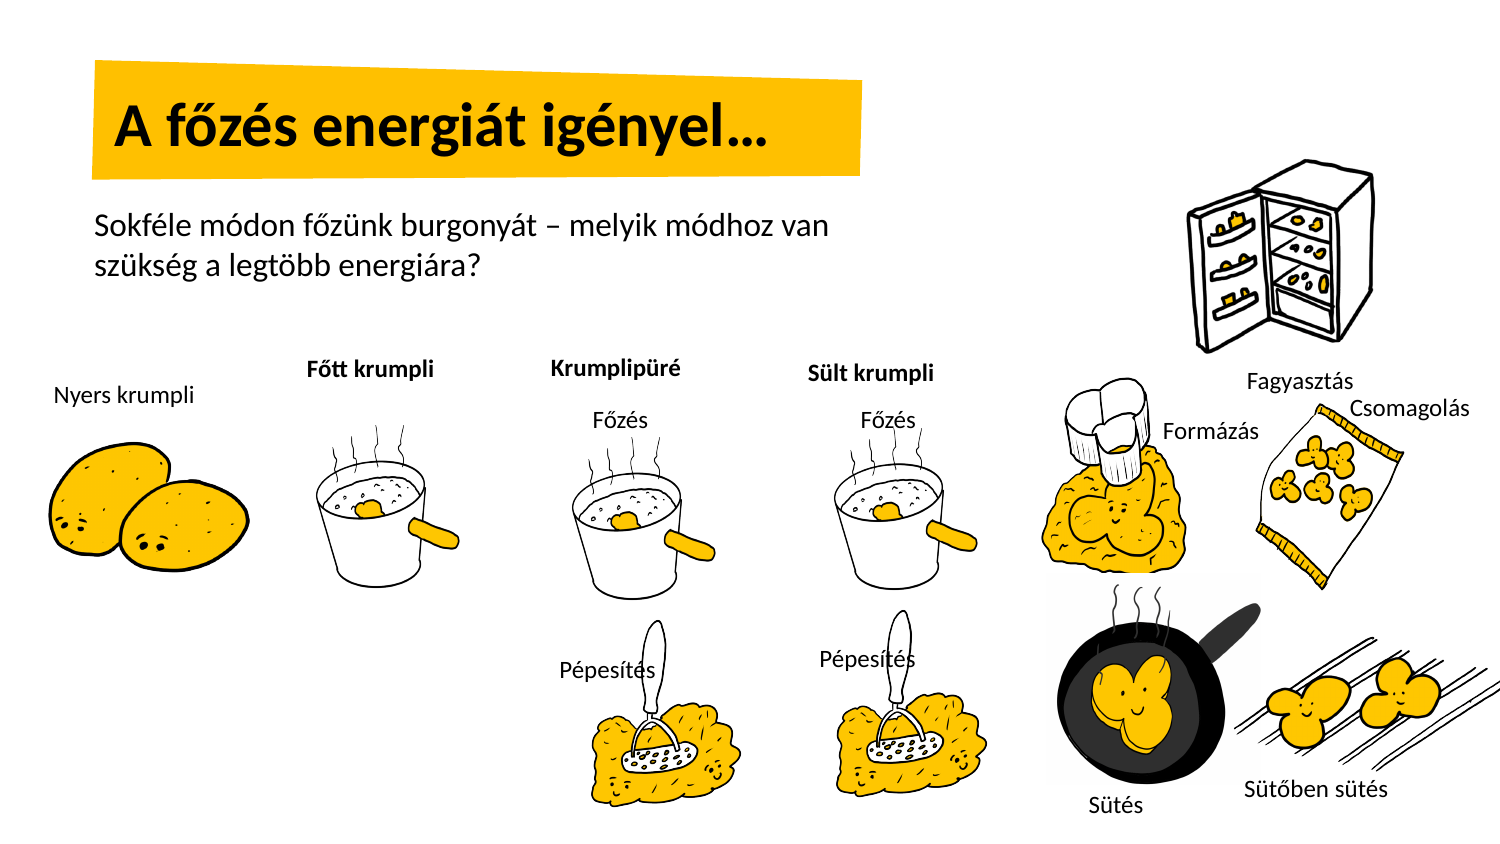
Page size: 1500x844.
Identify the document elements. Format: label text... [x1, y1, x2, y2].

text_box Sült krumpli [792, 341, 984, 390]
text_box Sokféle módon főzünk burgonyát – melyik módhoz van szükség a legtöbb energiára? [79, 188, 950, 256]
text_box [1037, 365, 1241, 587]
title A főzés energiát igényel… [103, 44, 850, 188]
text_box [1246, 375, 1498, 611]
picture [1160, 142, 1408, 388]
text_box Főzés [577, 388, 701, 436]
text_box Főtt krumpli [291, 337, 508, 390]
text_box [850, 79, 863, 176]
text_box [1046, 573, 1261, 820]
picture [567, 437, 717, 603]
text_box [32, 362, 262, 582]
text_box [91, 60, 103, 180]
picture [310, 425, 461, 592]
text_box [828, 388, 979, 592]
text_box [804, 593, 991, 804]
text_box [544, 603, 745, 814]
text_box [1213, 619, 1500, 785]
text_box Krumplipüré [535, 336, 704, 382]
